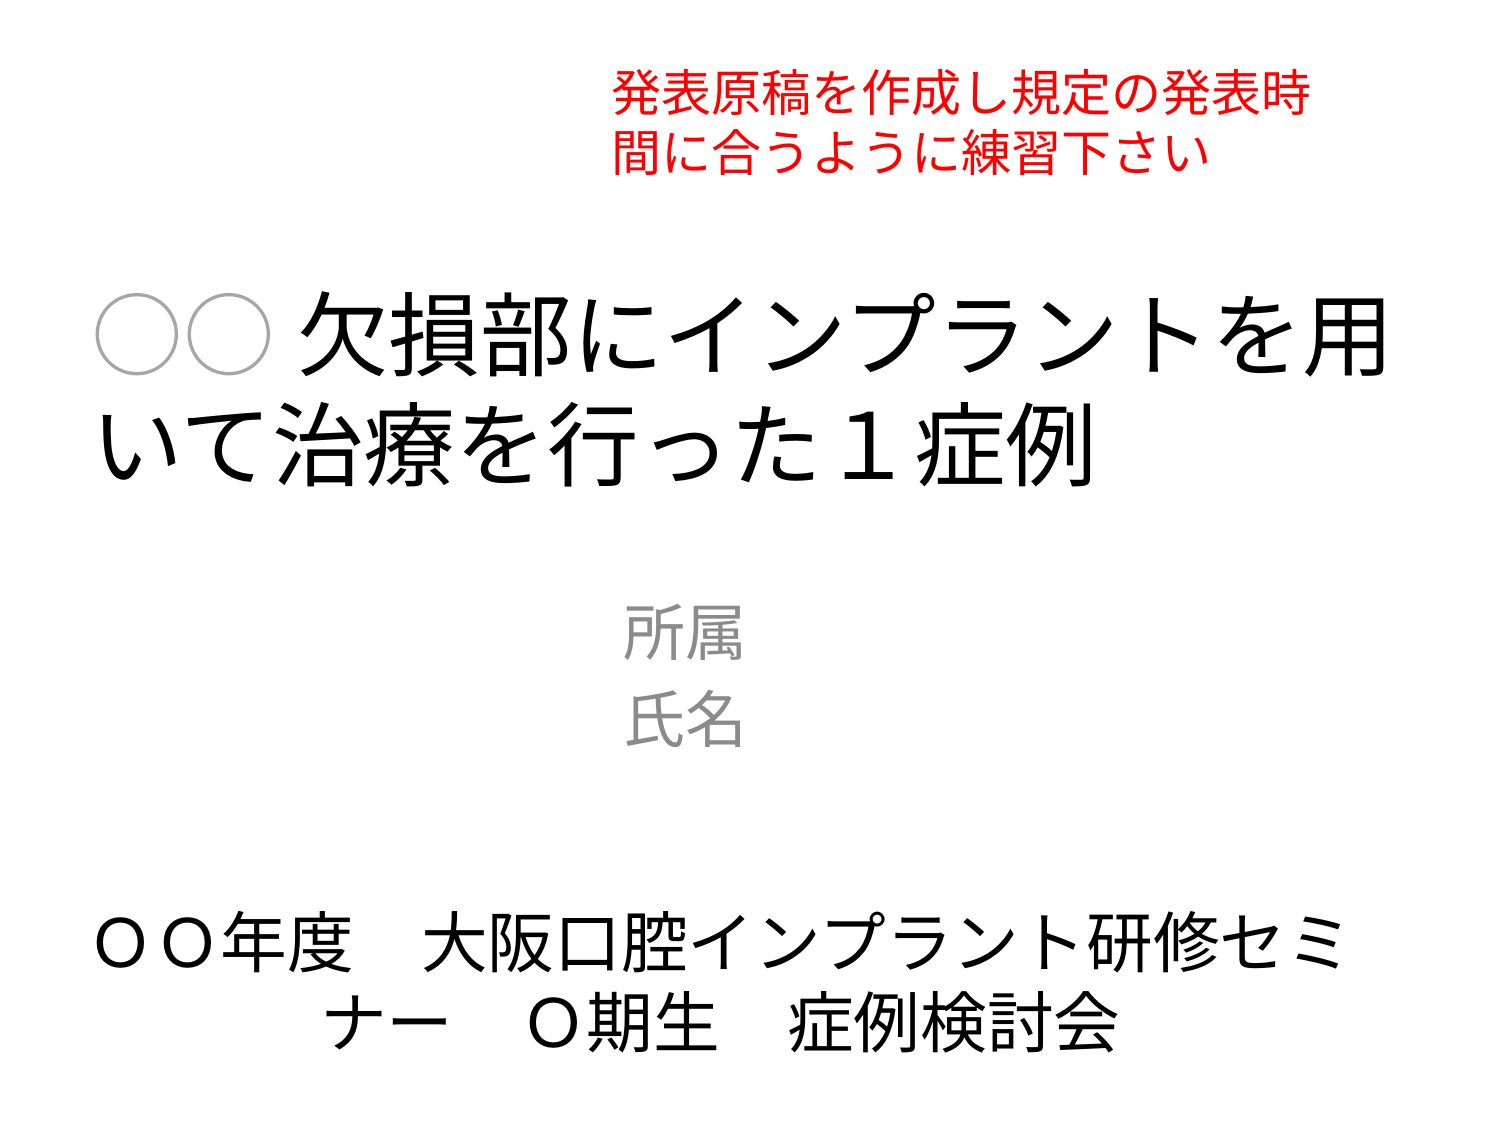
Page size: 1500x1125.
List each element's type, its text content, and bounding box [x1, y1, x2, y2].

subtitle 所属 氏名 [608, 586, 1306, 764]
text_box ＯＯ年度 大阪口腔インプラント研修セミナー Ｏ期生 症例検討会 [53, 893, 1388, 1068]
title ○○欠損部にインプラントを用いて治療を行った１症例 [76, 267, 1424, 509]
text_box 発表原稿を作成し規定の発表時間に合うように練習下さい [596, 54, 1329, 190]
